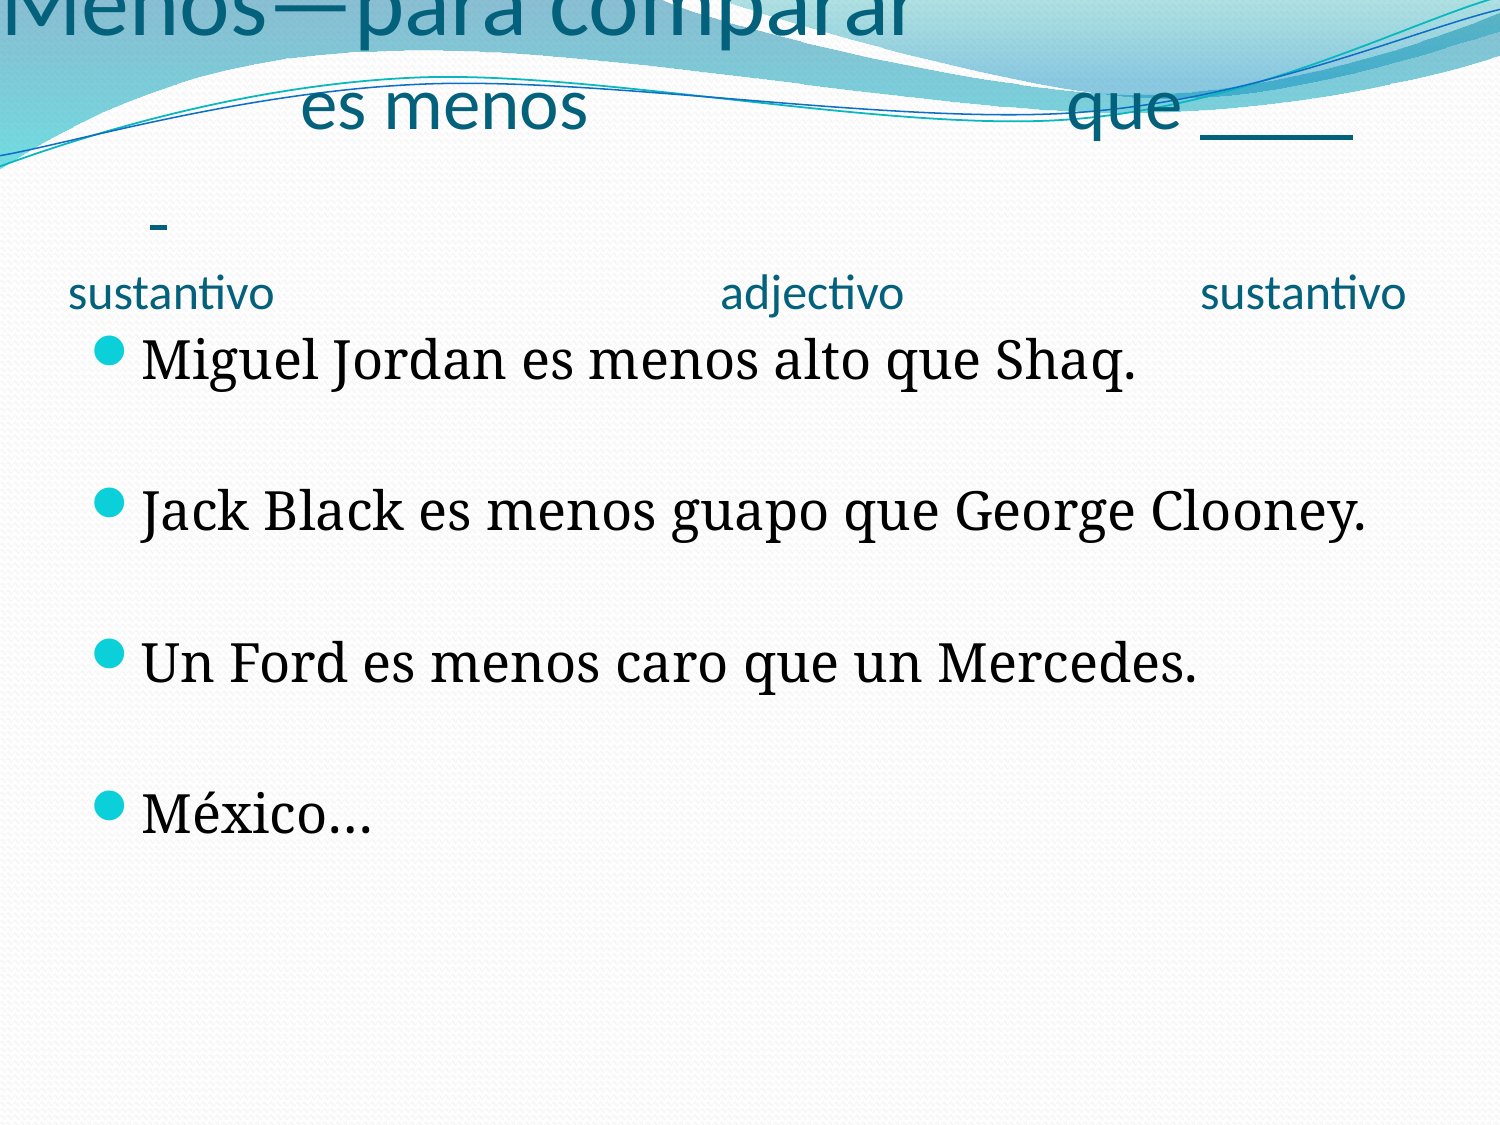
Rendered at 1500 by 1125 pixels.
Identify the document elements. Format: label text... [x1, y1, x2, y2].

list Miguel Jordan es menos alto que Shaq. Jack Black es menos guapo que George Clooney. Un Ford es menos caro que un Mercedes. México… [74, 317, 1426, 1038]
title Menos—para comparar es menos que sustantivo adjectivo sustantivo [0, 115, 1500, 326]
